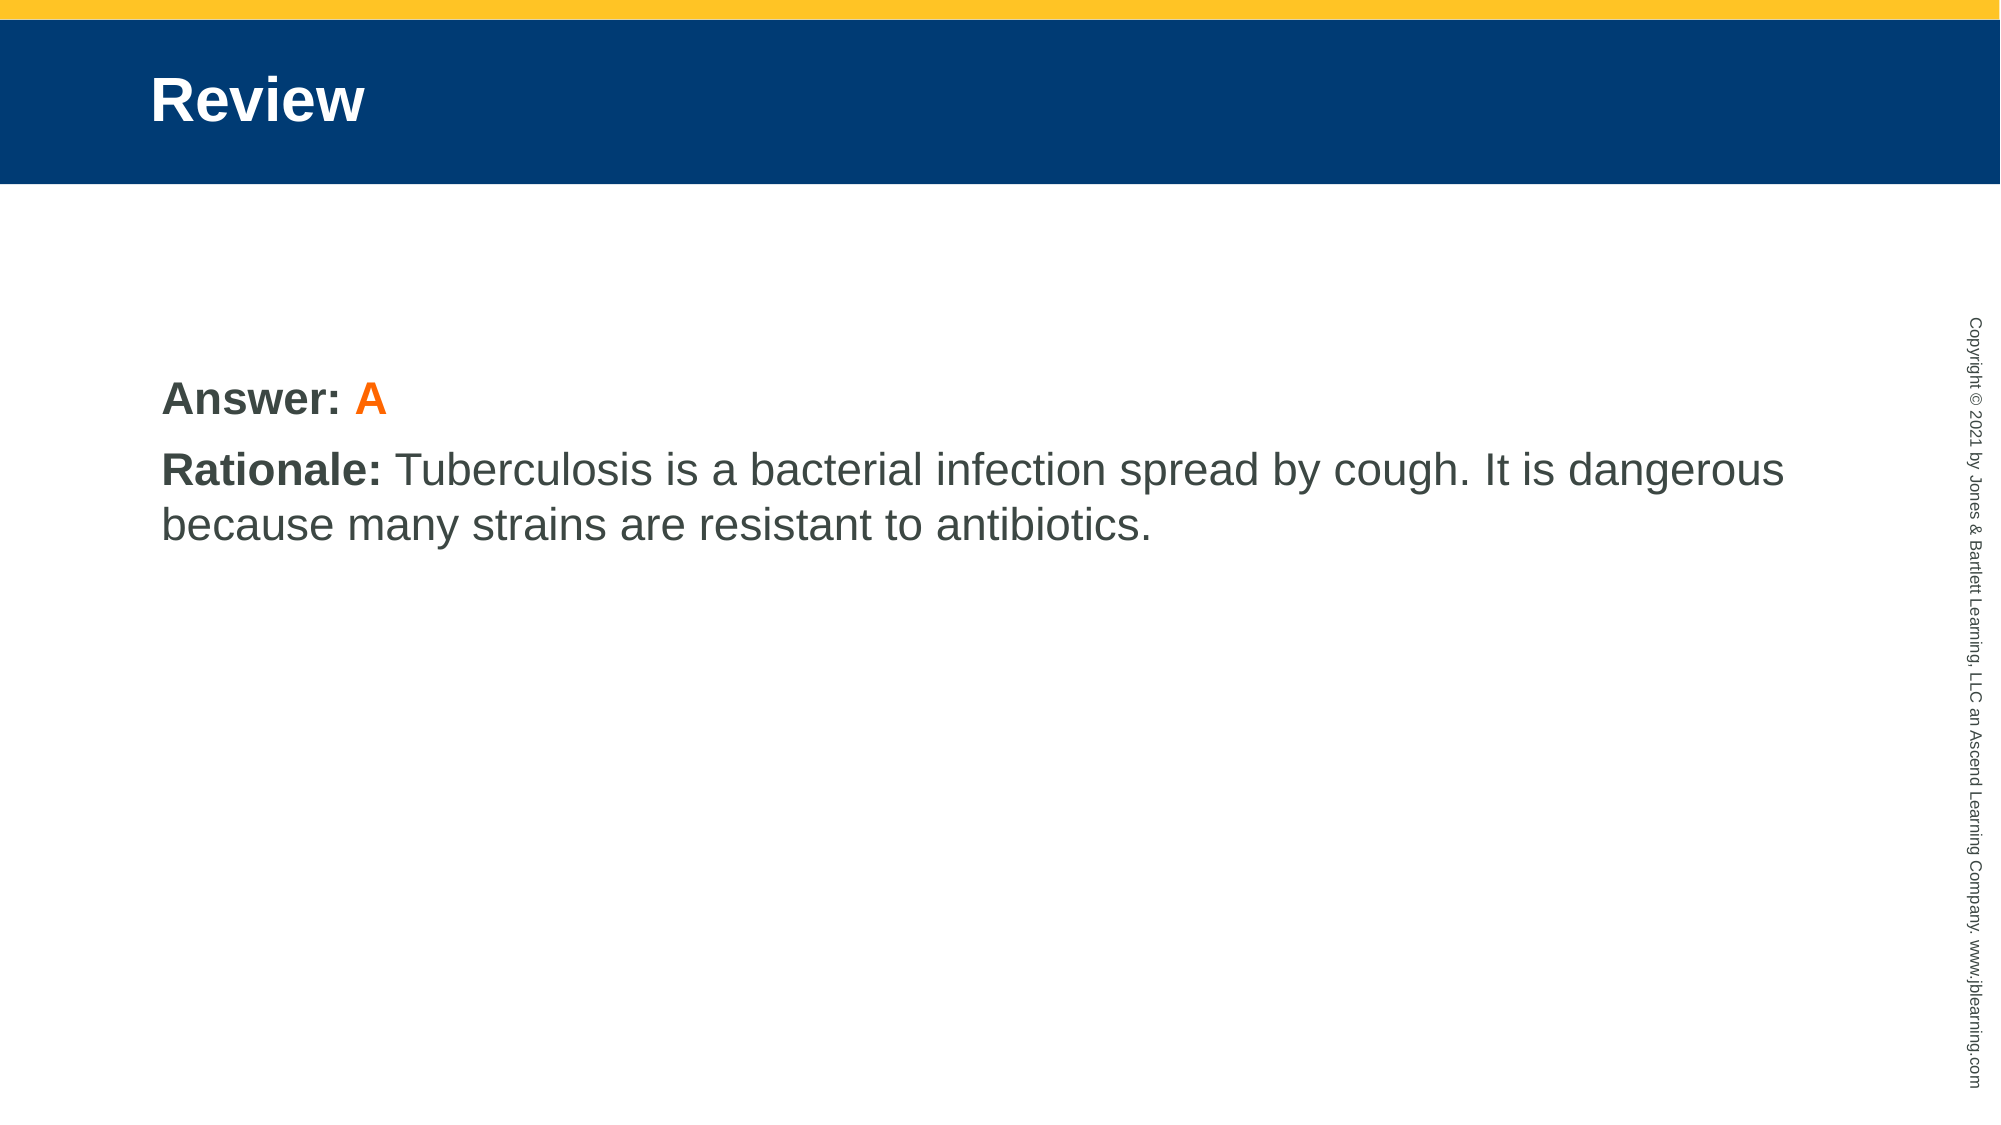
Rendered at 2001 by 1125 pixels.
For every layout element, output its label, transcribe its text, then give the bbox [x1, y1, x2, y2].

title Review [0, 19, 2000, 185]
list Answer: A Rationale: Tuberculosis is a bacterial infection spread by cough. It is dangerous because many strains are resistant to antibiotics. [146, 361, 1859, 1016]
